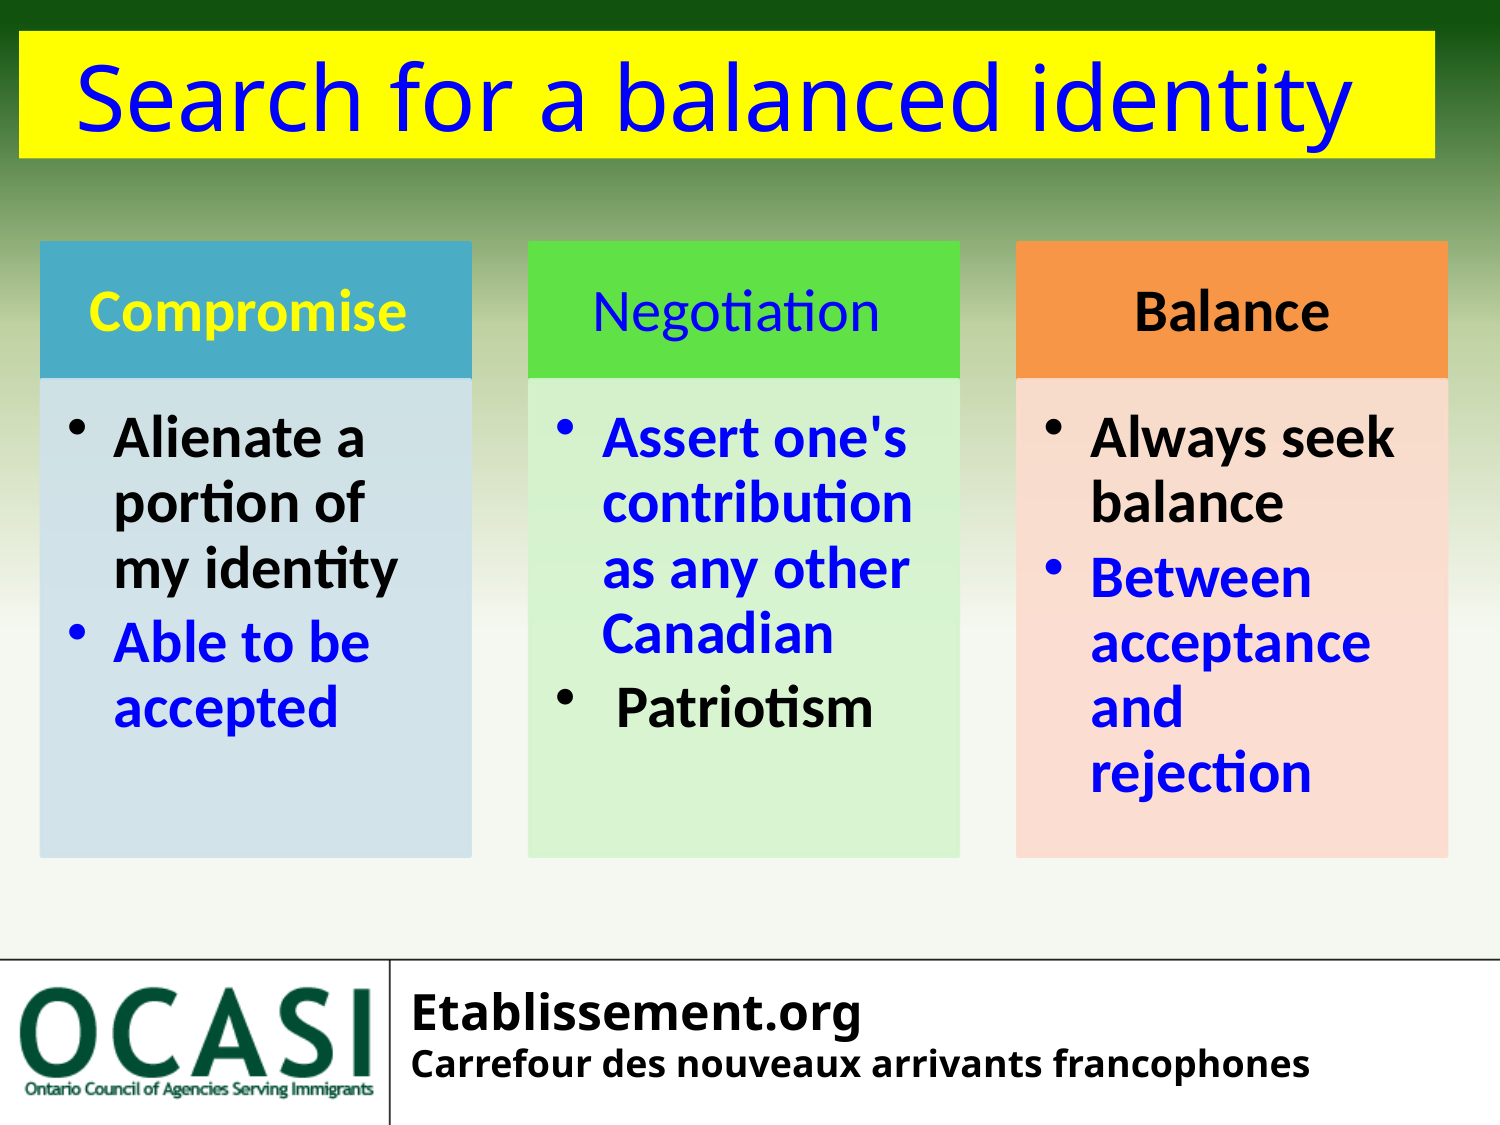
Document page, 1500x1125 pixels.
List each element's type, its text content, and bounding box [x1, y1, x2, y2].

text_box [19, 130, 1370, 917]
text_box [41, 158, 1448, 941]
text_box Etablissement.org Carrefour des nouveaux arrivants francophones [395, 972, 1400, 1093]
picture [0, 0, 1500, 1125]
text_box Search for a balanced identity [19, 30, 1436, 156]
